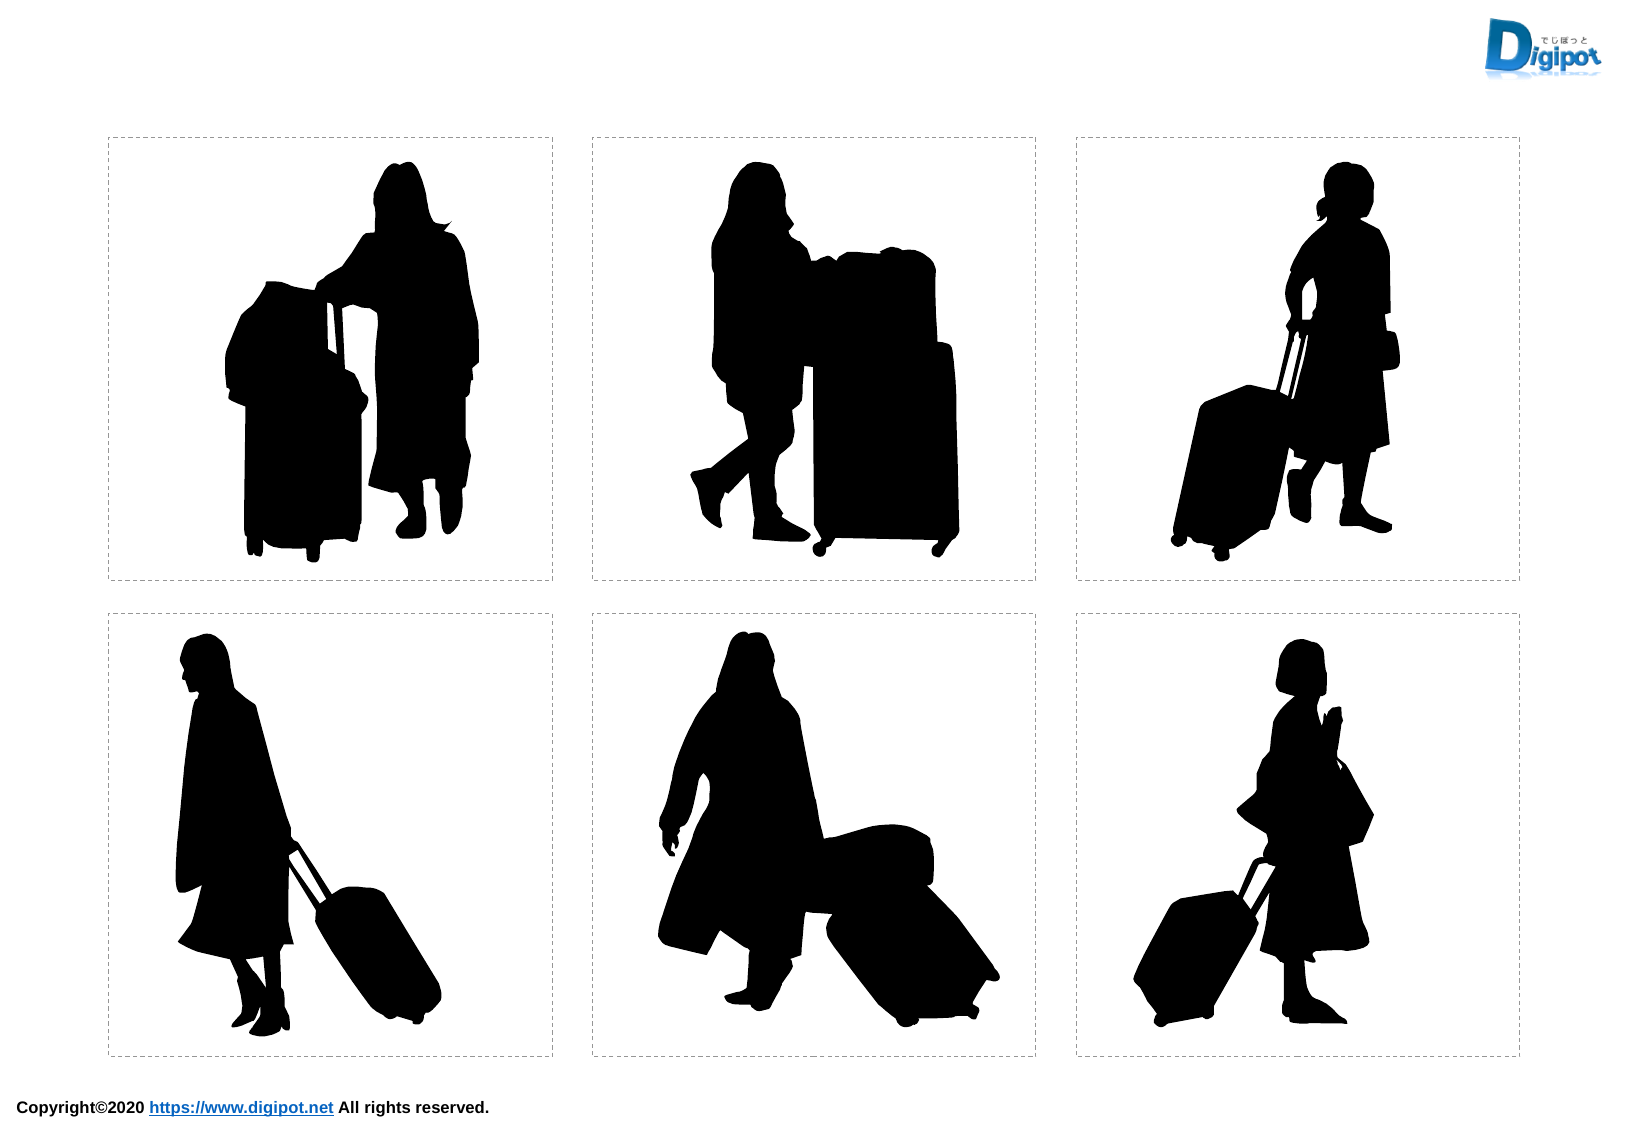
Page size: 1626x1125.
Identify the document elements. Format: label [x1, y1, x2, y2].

text_box [1170, 161, 1400, 562]
text_box [690, 161, 960, 558]
text_box [225, 161, 479, 563]
text_box [1133, 639, 1375, 1028]
text_box [658, 631, 1000, 1028]
text_box [175, 633, 442, 1037]
picture [1485, 18, 1602, 82]
